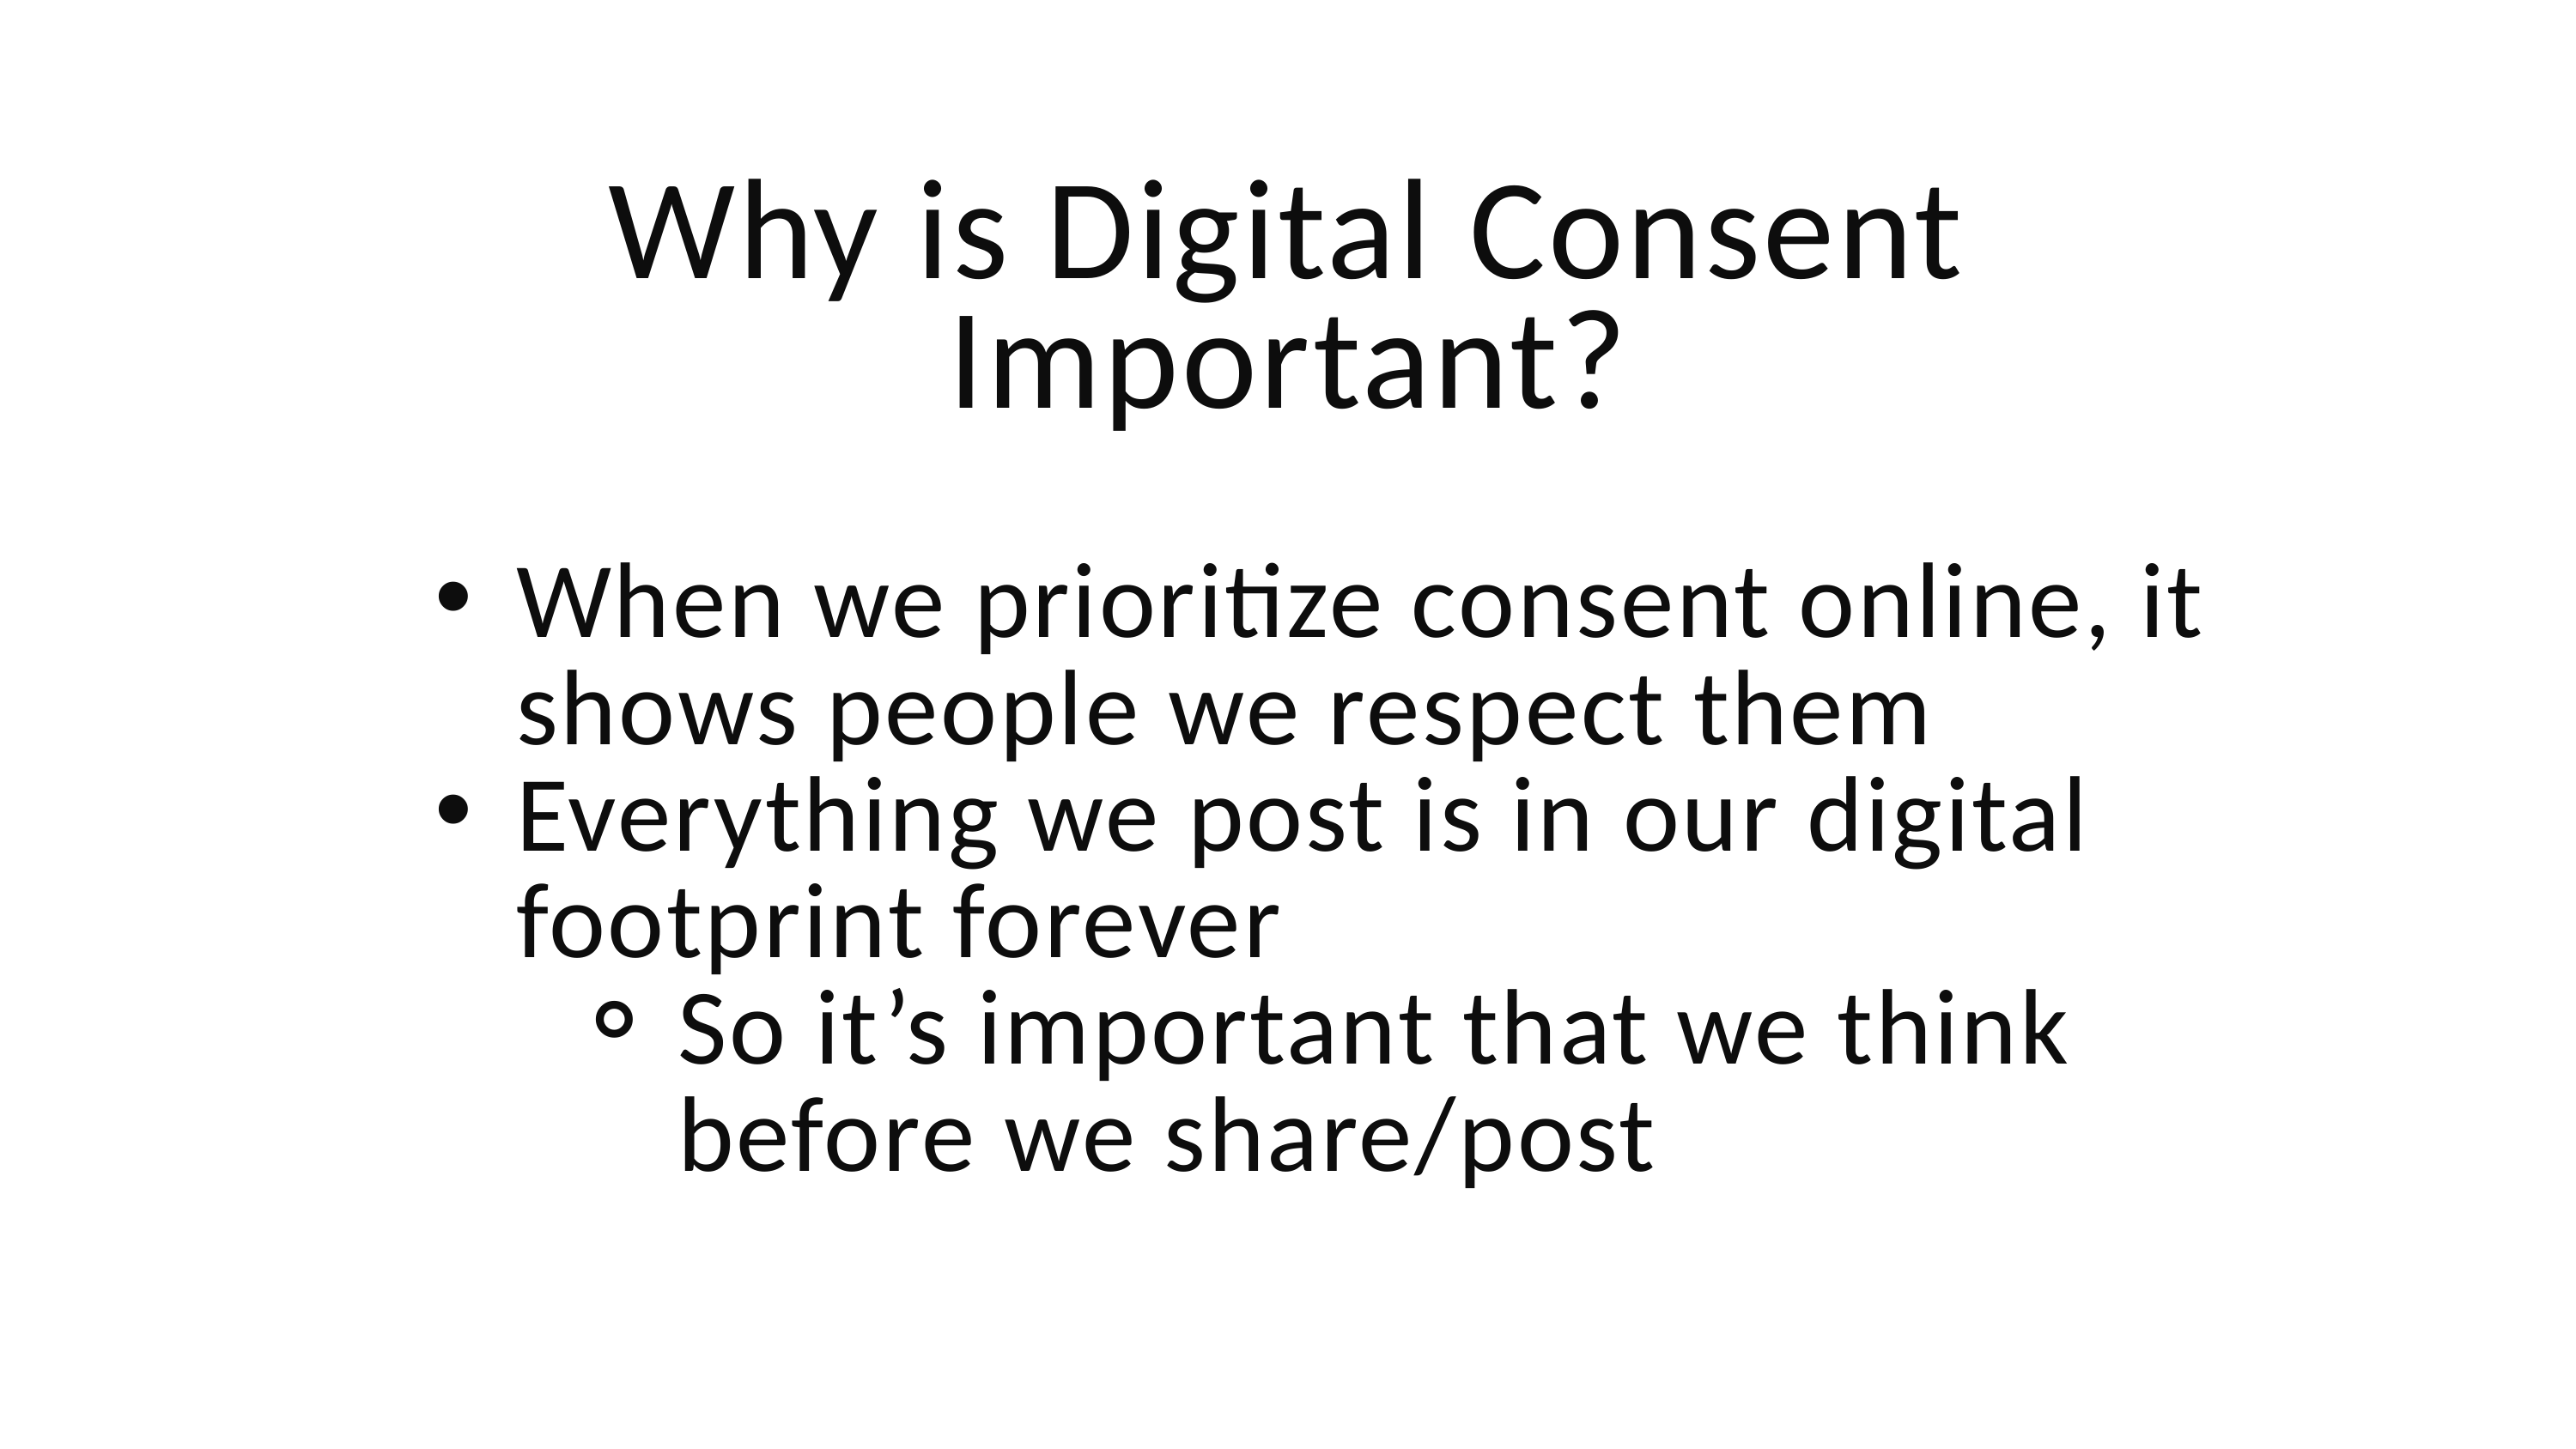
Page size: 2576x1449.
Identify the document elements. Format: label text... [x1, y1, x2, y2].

text_box When we prioritize consent online, it shows people we respect them Everything we post is in our digital footprint forever So it’s important that we think before we share/post [354, 552, 2222, 1193]
text_box Why is Digital Consent Important? [279, 177, 2297, 437]
